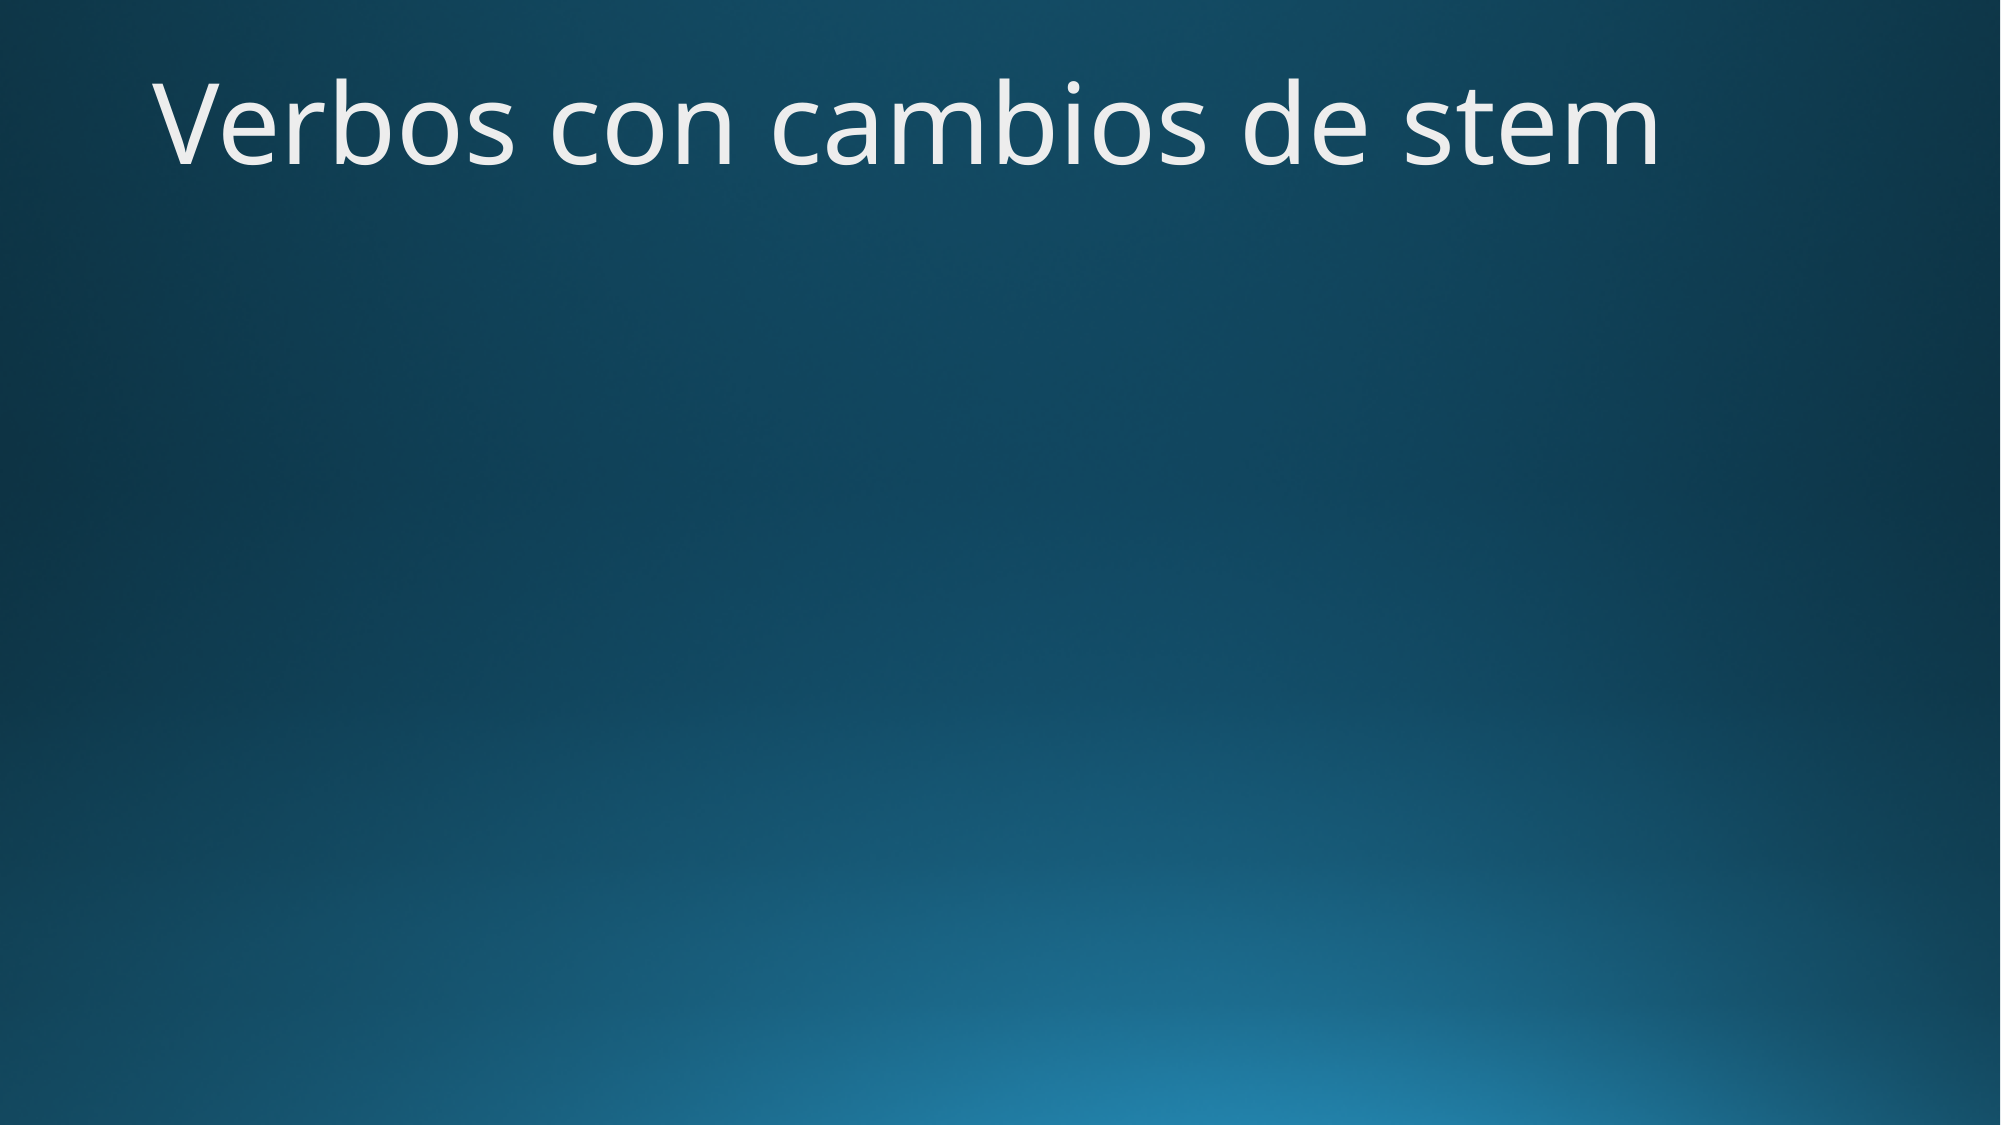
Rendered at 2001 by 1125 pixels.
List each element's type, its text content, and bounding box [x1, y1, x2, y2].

picture [0, 0, 2001, 1125]
text_box Verbos con cambios de stem [137, 59, 1863, 897]
